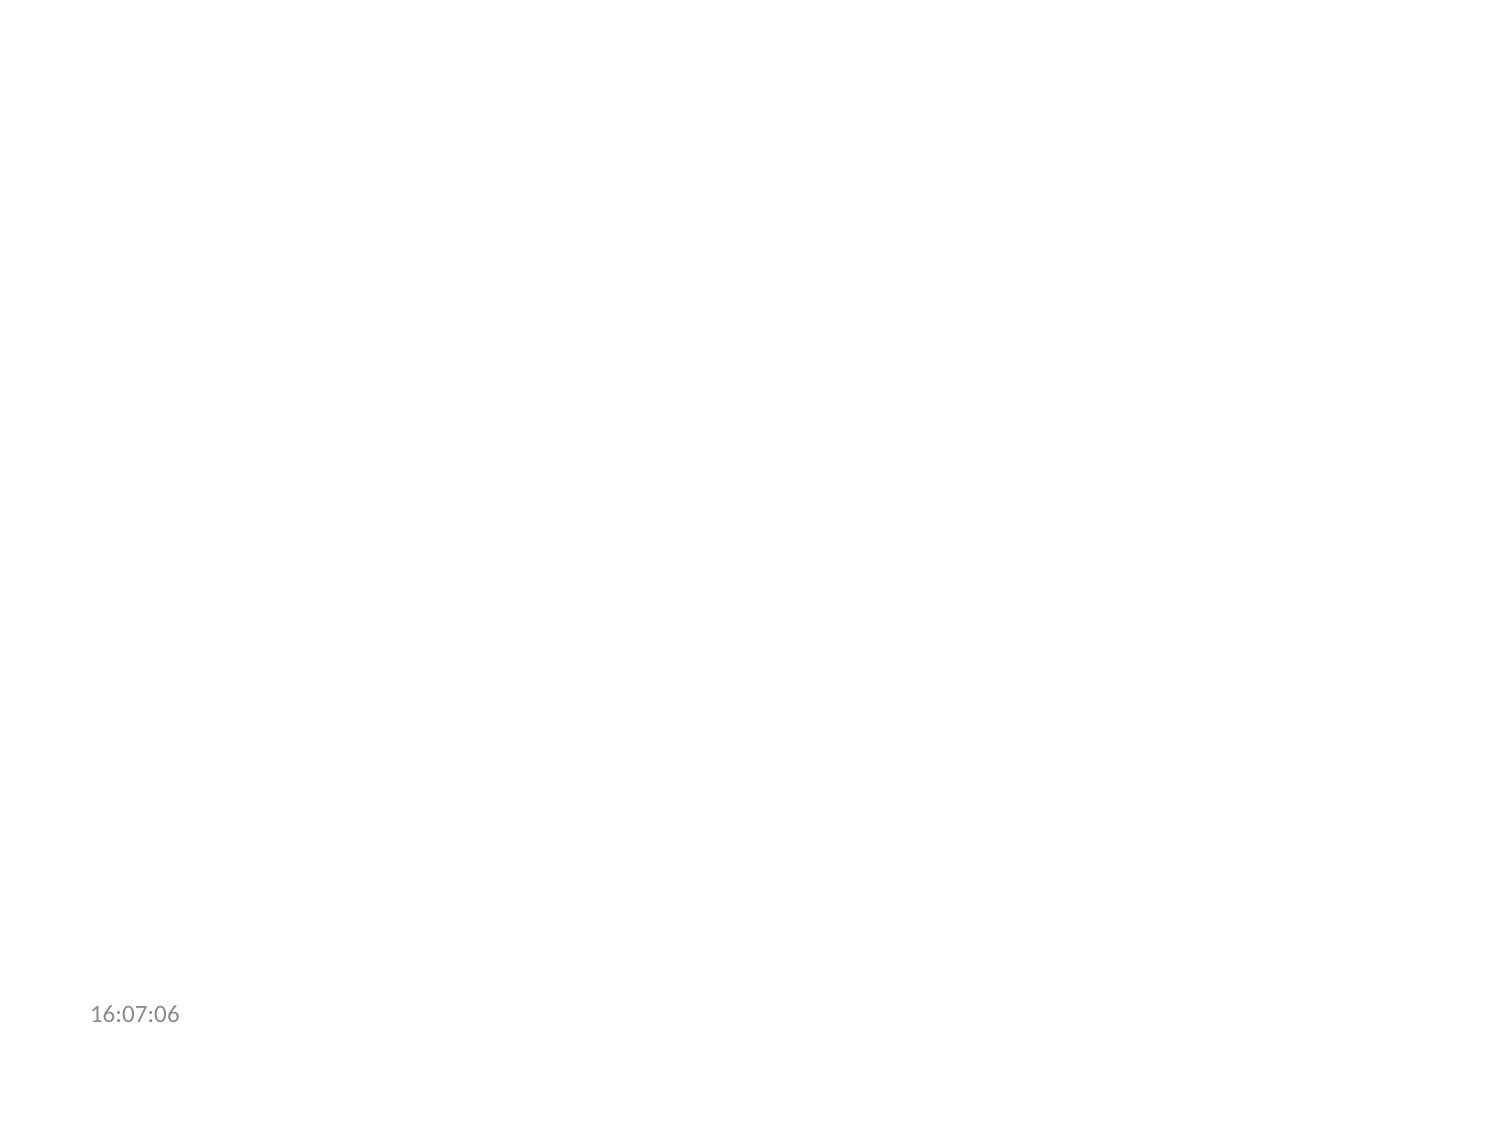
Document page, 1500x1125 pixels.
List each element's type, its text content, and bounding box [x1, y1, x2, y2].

text_box 15:35:09 [75, 982, 425, 1043]
